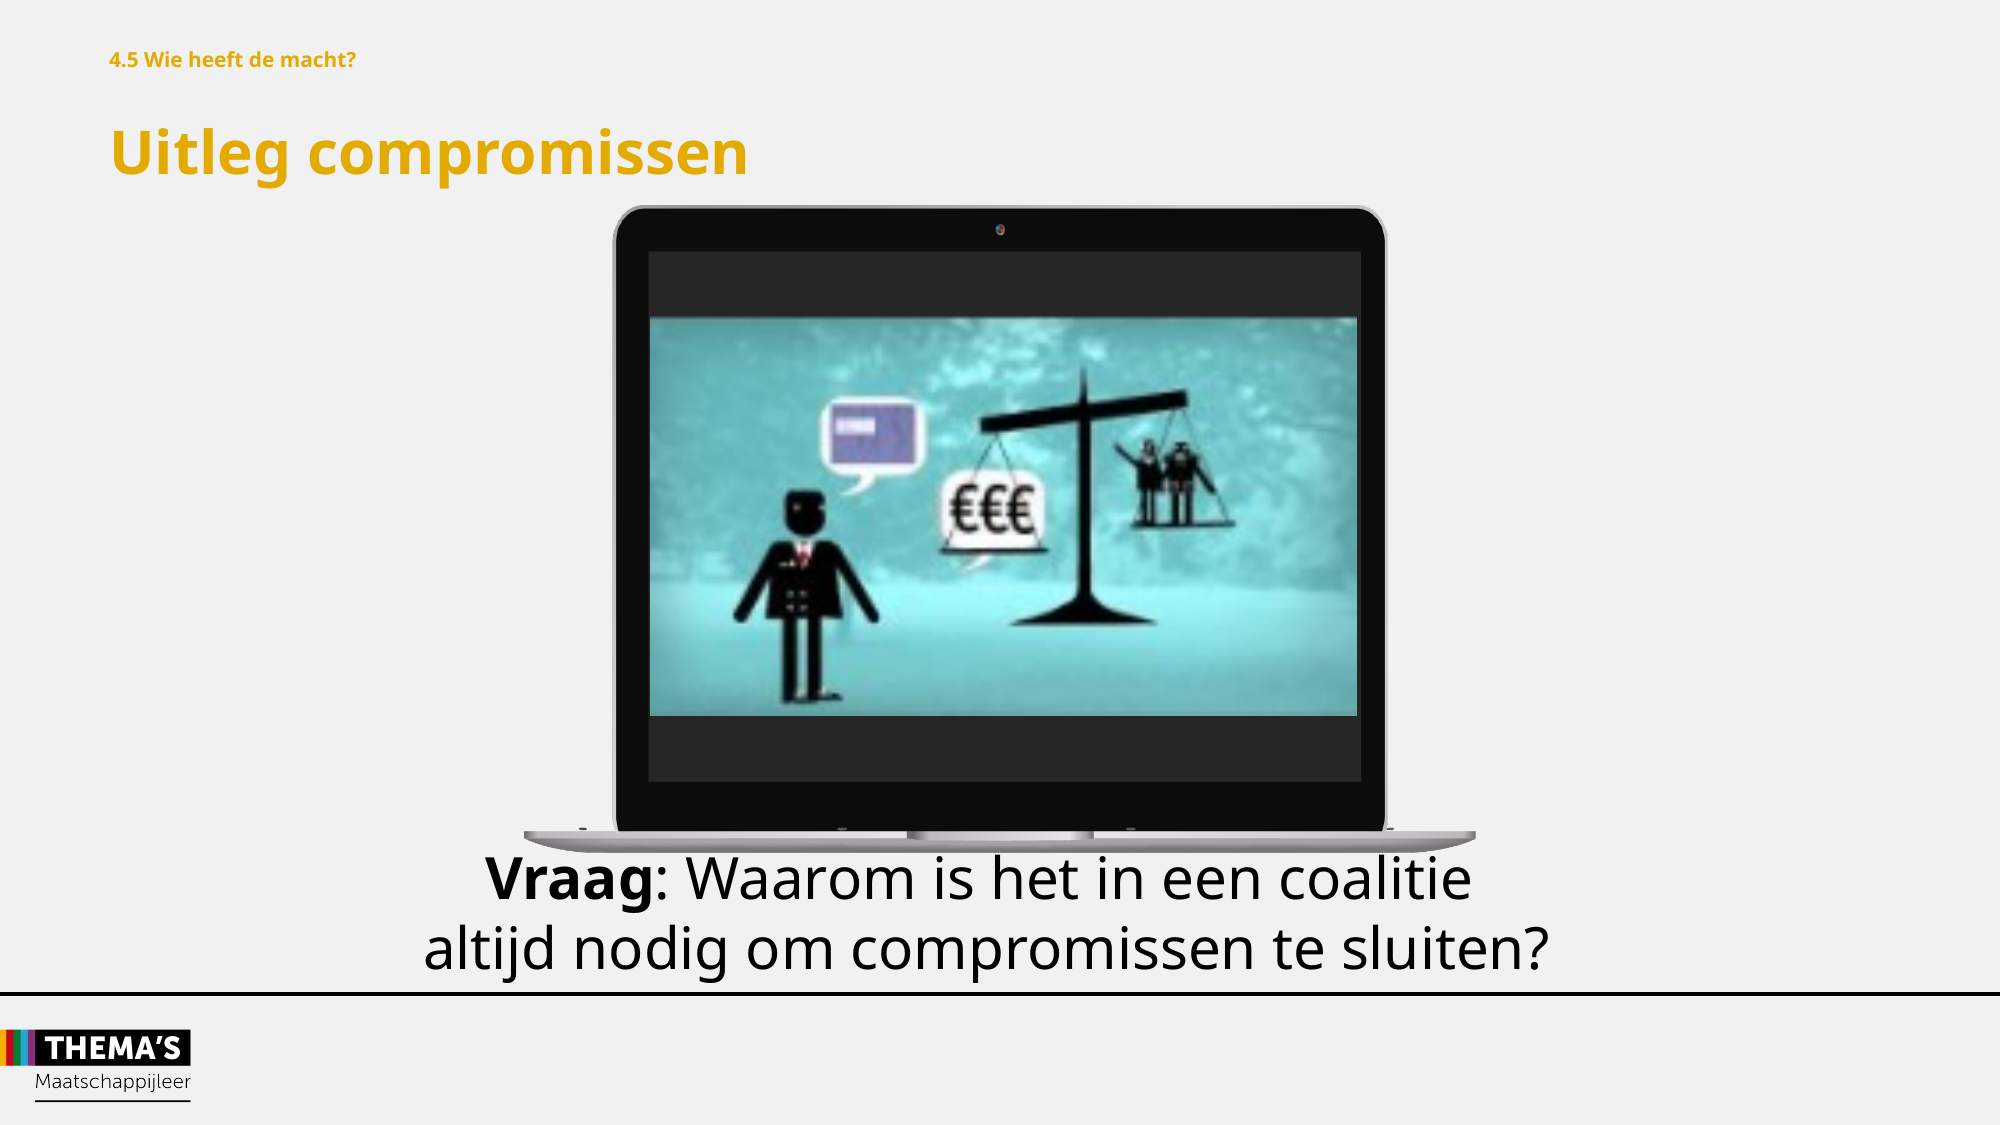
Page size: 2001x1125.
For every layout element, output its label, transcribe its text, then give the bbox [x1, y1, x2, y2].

picture [524, 205, 1476, 834]
picture [0, 993, 203, 1125]
text_box Vraag: Waarom is het in een coalitie altijd nodig om compromissen te sluiten? [408, 834, 1565, 989]
list Uitleg compromissen [94, 114, 1828, 205]
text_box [649, 316, 1358, 717]
list 4.5 Wie heeft de macht? [94, 33, 941, 88]
